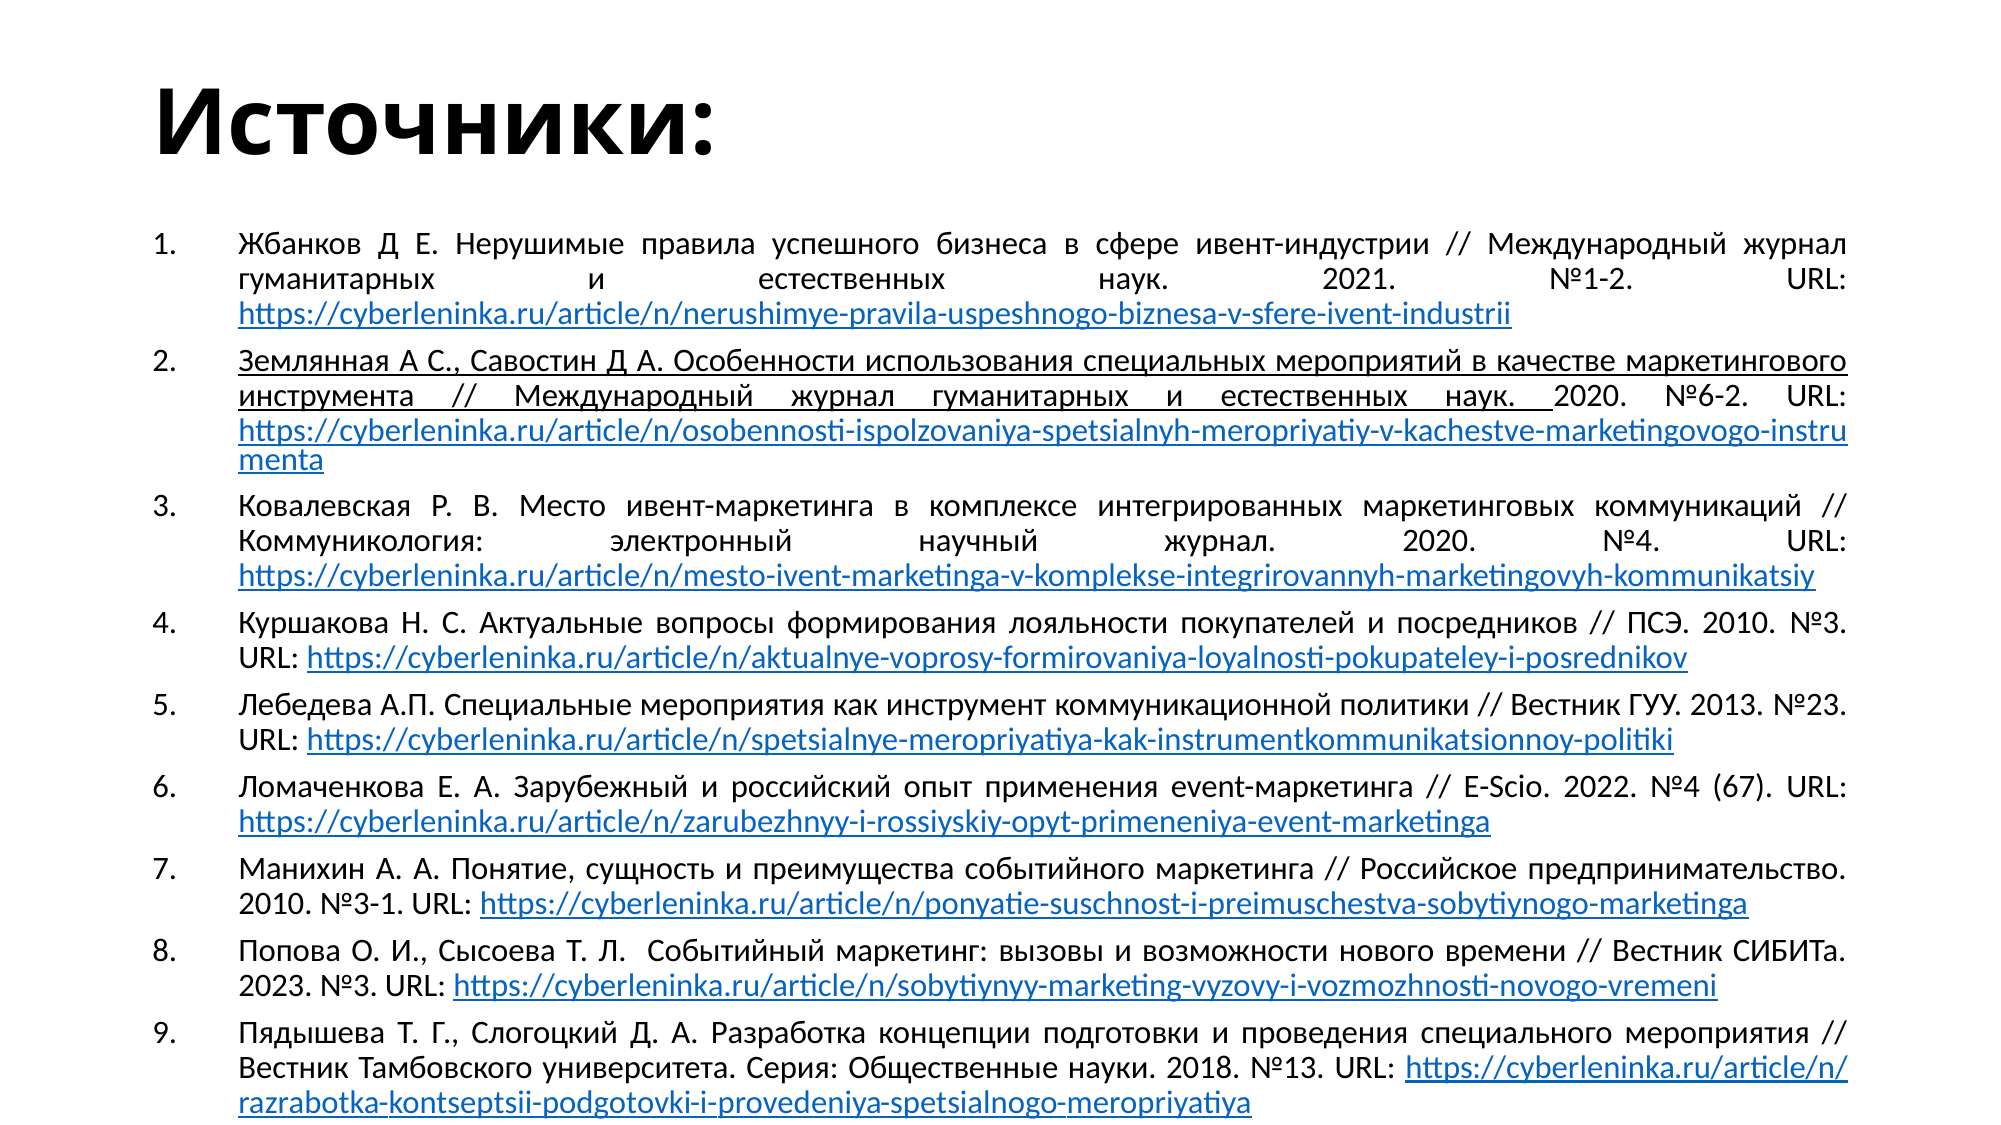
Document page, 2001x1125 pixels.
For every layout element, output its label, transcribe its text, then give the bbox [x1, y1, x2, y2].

list Жбанков Д Е. Нерушимые правила успешного бизнеса в сфере ивент-индустрии // Международный журнал гуманитарных и естественных наук. 2021. №1-2. URL: https://cyberleninka.ru/article/n/nerushimye-pravila-uspeshnogo-biznesa-v-sfere-ivent-industrii Землянная А С., Савостин Д А. Особенности использования специальных мероприятий в качестве маркетингового инструмента // Международный журнал гуманитарных и естественных наук. 2020. №6-2. URL: https://cyberleninka.ru/article/n/osobennosti-ispolzovaniya-spetsialnyh-meropriyatiy-v-kachestve-marketingovogo-instrumenta Ковалевская Р. В. Место ивент-маркетинга в комплексе интегрированных маркетинговых коммуникаций // Коммуникология: электронный научный журнал. 2020. №4. URL: https://cyberleninka.ru/article/n/mesto-ivent-marketinga-v-komplekse-integrirovannyh-marketingovyh-kommunikatsiy Куршакова Н. С. Актуальные вопросы формирования лояльности покупателей и посредников // ПСЭ. 2010. №3. URL: https://cyberleninka.ru/article/n/aktualnye-voprosy-formirovaniya-loyalnosti-pokupateley-i-posrednikov Лебедева А.П. Специальные мероприятия как инструмент коммуникационной политики // Вестник ГУУ. 2013. №23. URL: https://cyberleninka.ru/article/n/spetsialnye-meropriyatiya-kak-instrumentkommunikatsionnoy-politiki Ломаченкова Е. А. Зарубежный и российский опыт применения event-маркетинга // E-Scio. 2022. №4 (67). URL: https://cyberleninka.ru/article/n/zarubezhnyy-i-rossiyskiy-opyt-primeneniya-event-marketinga Манихин А. А. Понятие, сущность и преимущества событийного маркетинга // Российское предпринимательство. 2010. №3-1. URL: https://cyberleninka.ru/article/n/ponyatie-suschnost-i-preimuschestva-sobytiynogo-marketinga Попова О. И., Сысоева Т. Л. Событийный маркетинг: вызовы и возможности нового времени // Вестник СИБИТа. 2023. №3. URL: https://cyberleninka.ru/article/n/sobytiynyy-marketing-vyzovy-i-vozmozhnosti-novogo-vremeni Пядышева Т. Г., Слогоцкий Д. А. Разработка концепции подготовки и проведения специального мероприятия // Вестник Тамбовского университета. Серия: Общественные науки. 2018. №13. URL: https://cyberleninka.ru/article/n/razrabotka-kontseptsii-podgotovki-i-provedeniya-spetsialnogo-meropriyatiya [137, 218, 1863, 1125]
title Источники: [137, 59, 1863, 190]
